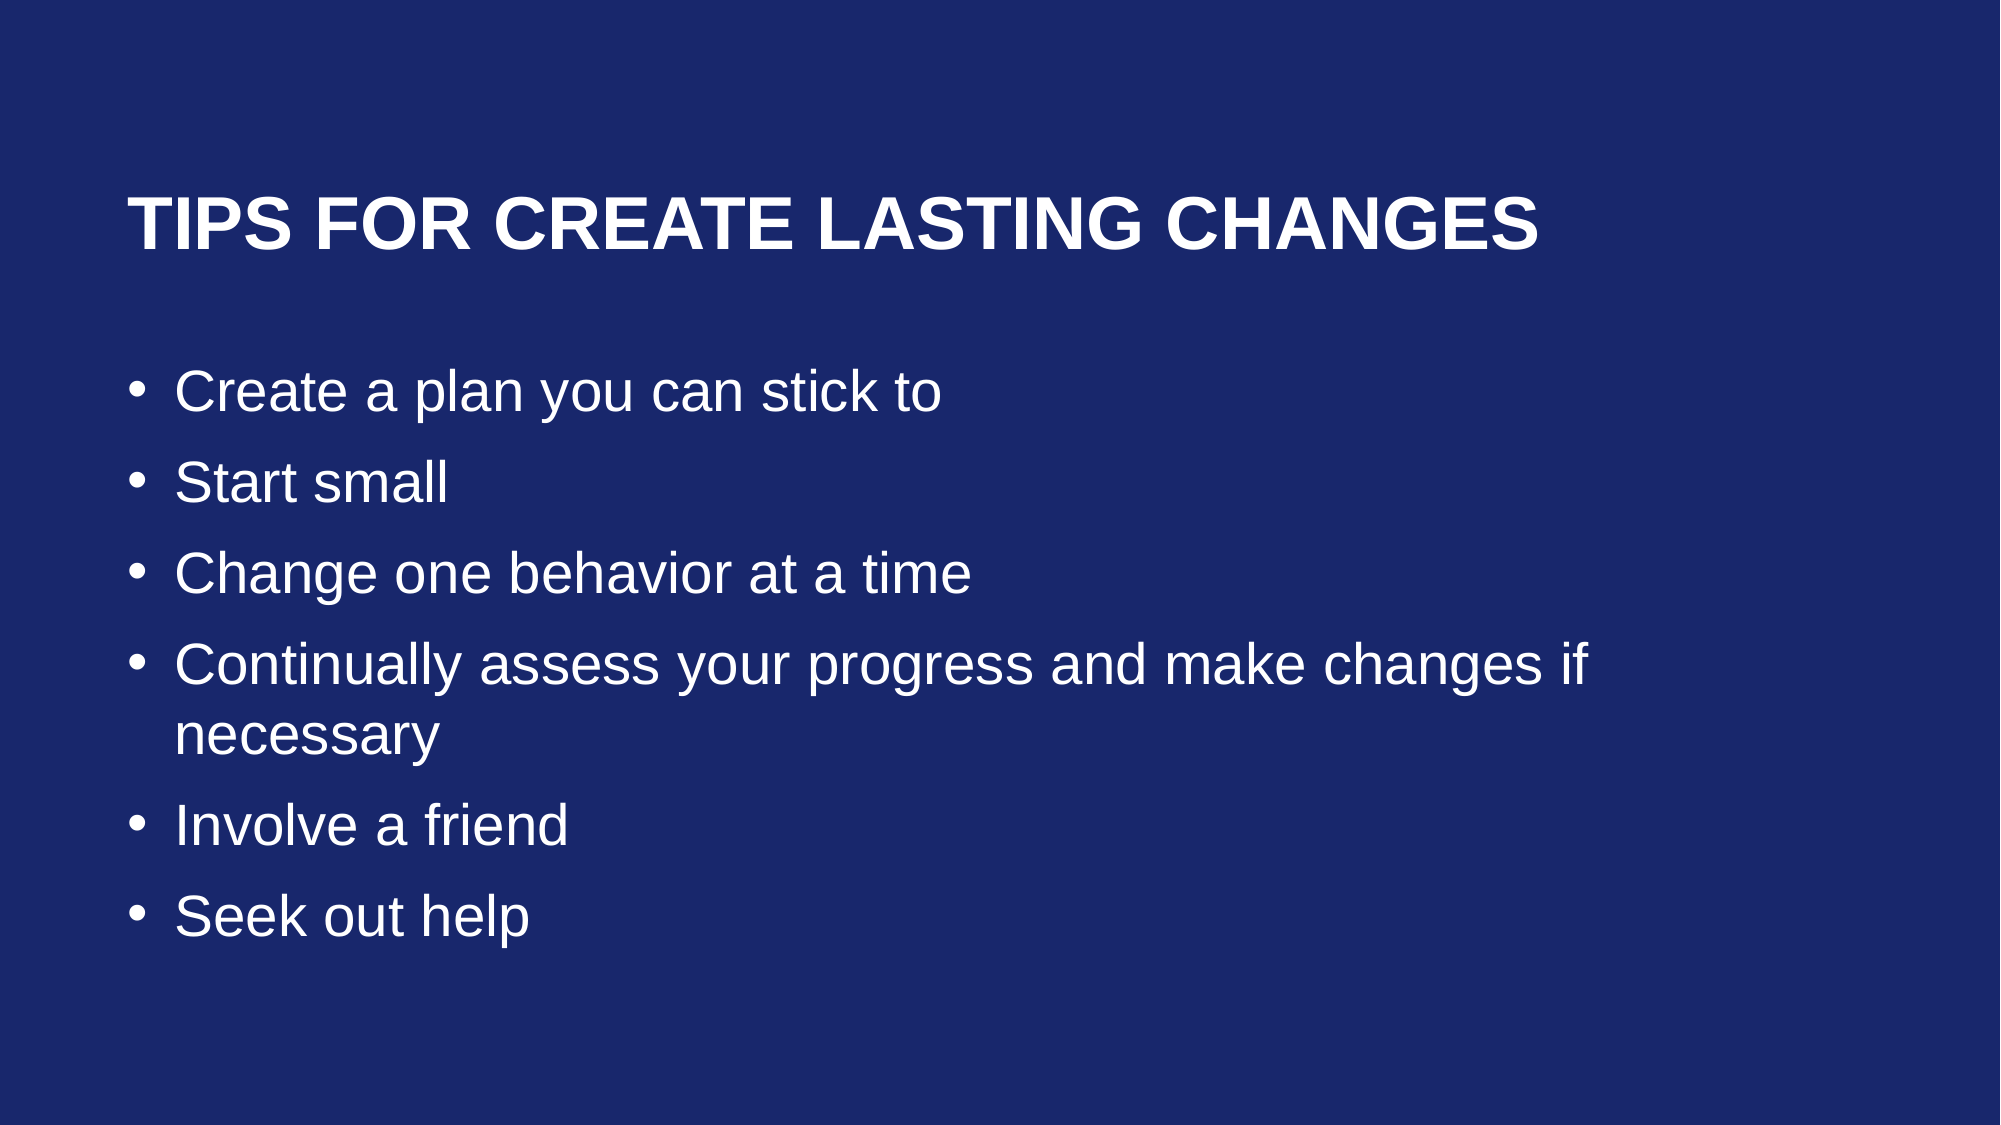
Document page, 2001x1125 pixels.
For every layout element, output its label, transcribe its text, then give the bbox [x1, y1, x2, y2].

title Tips for create lasting changes [112, 99, 1775, 339]
list Create a plan you can stick to Start small Change one behavior at a time Continually assess your progress and make changes if necessary Involve a friend Seek out help [112, 351, 1775, 950]
